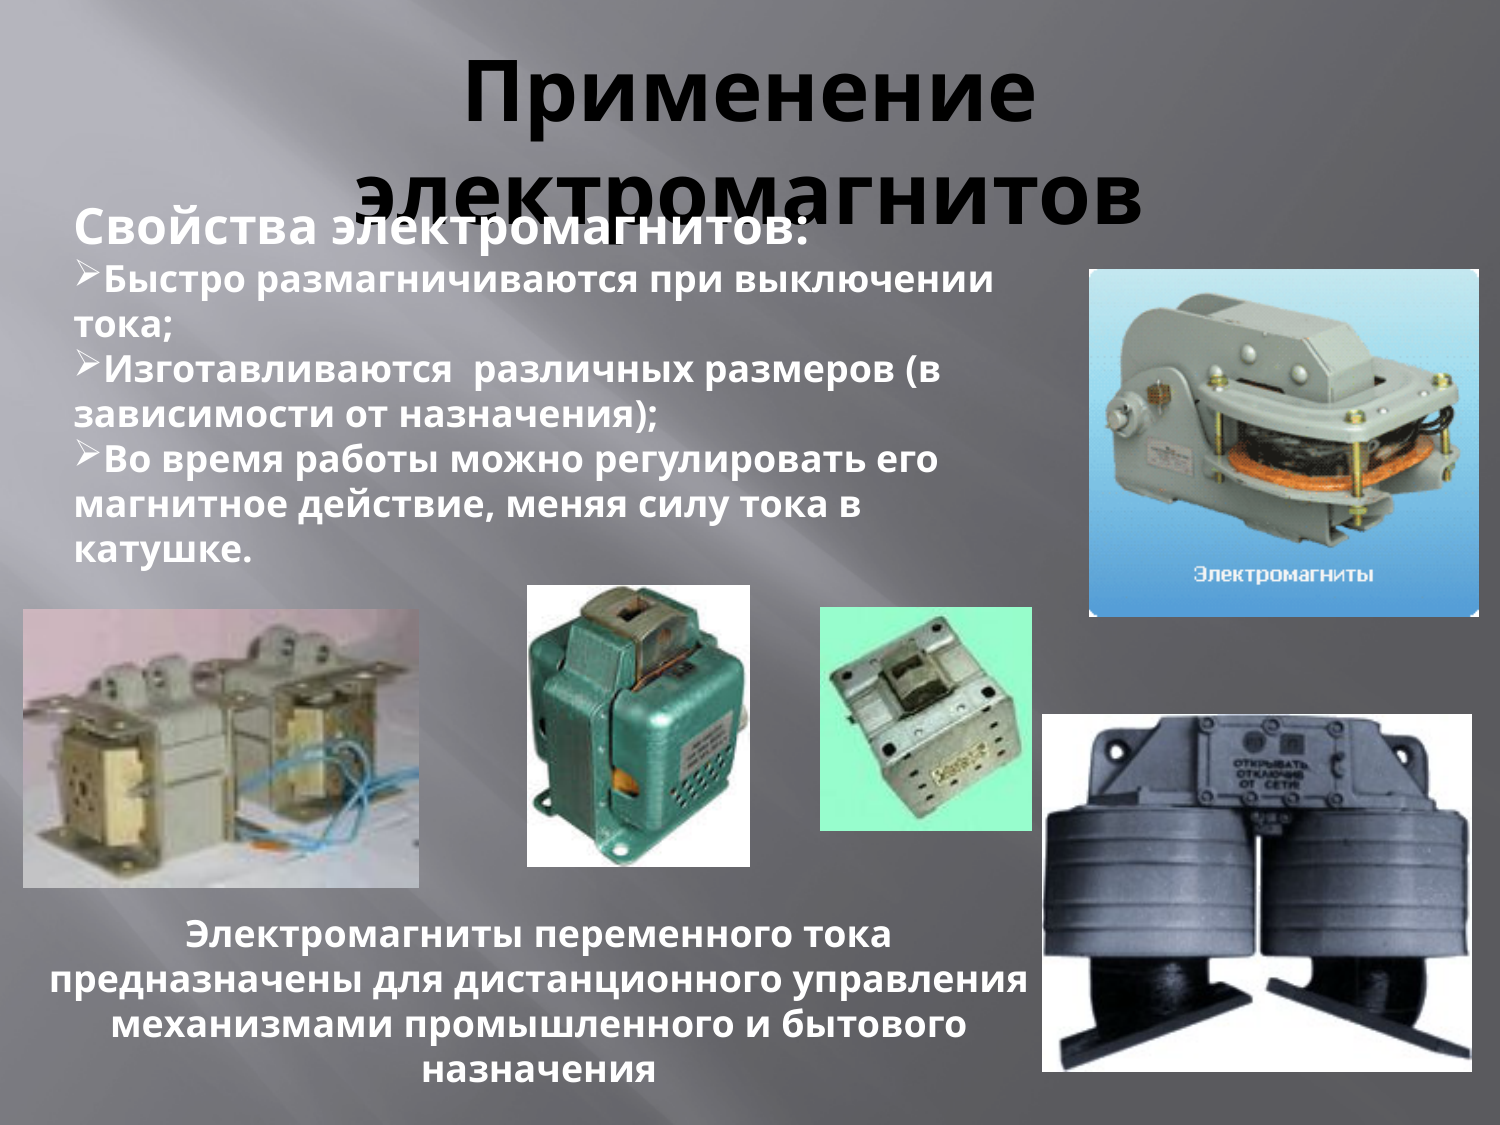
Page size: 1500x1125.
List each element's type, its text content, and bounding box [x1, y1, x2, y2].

picture [1042, 714, 1472, 1072]
picture [23, 609, 419, 888]
title Применение электромагнитов [75, 45, 1425, 233]
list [1089, 269, 1479, 617]
picture [527, 585, 751, 867]
text_box Свойства электромагнитов: Быстро размагничиваются при выключении тока; Изготавливаются различных размеров (в зависимости от назначения); Во время работы можно регулировать его магнитное действие, меняя силу тока в катушке. [58, 187, 1032, 578]
text_box Электромагниты переменного тока предназначены для дистанционного управления механизмами промышленного и бытового назначения [23, 902, 1055, 1098]
picture [820, 607, 1032, 831]
